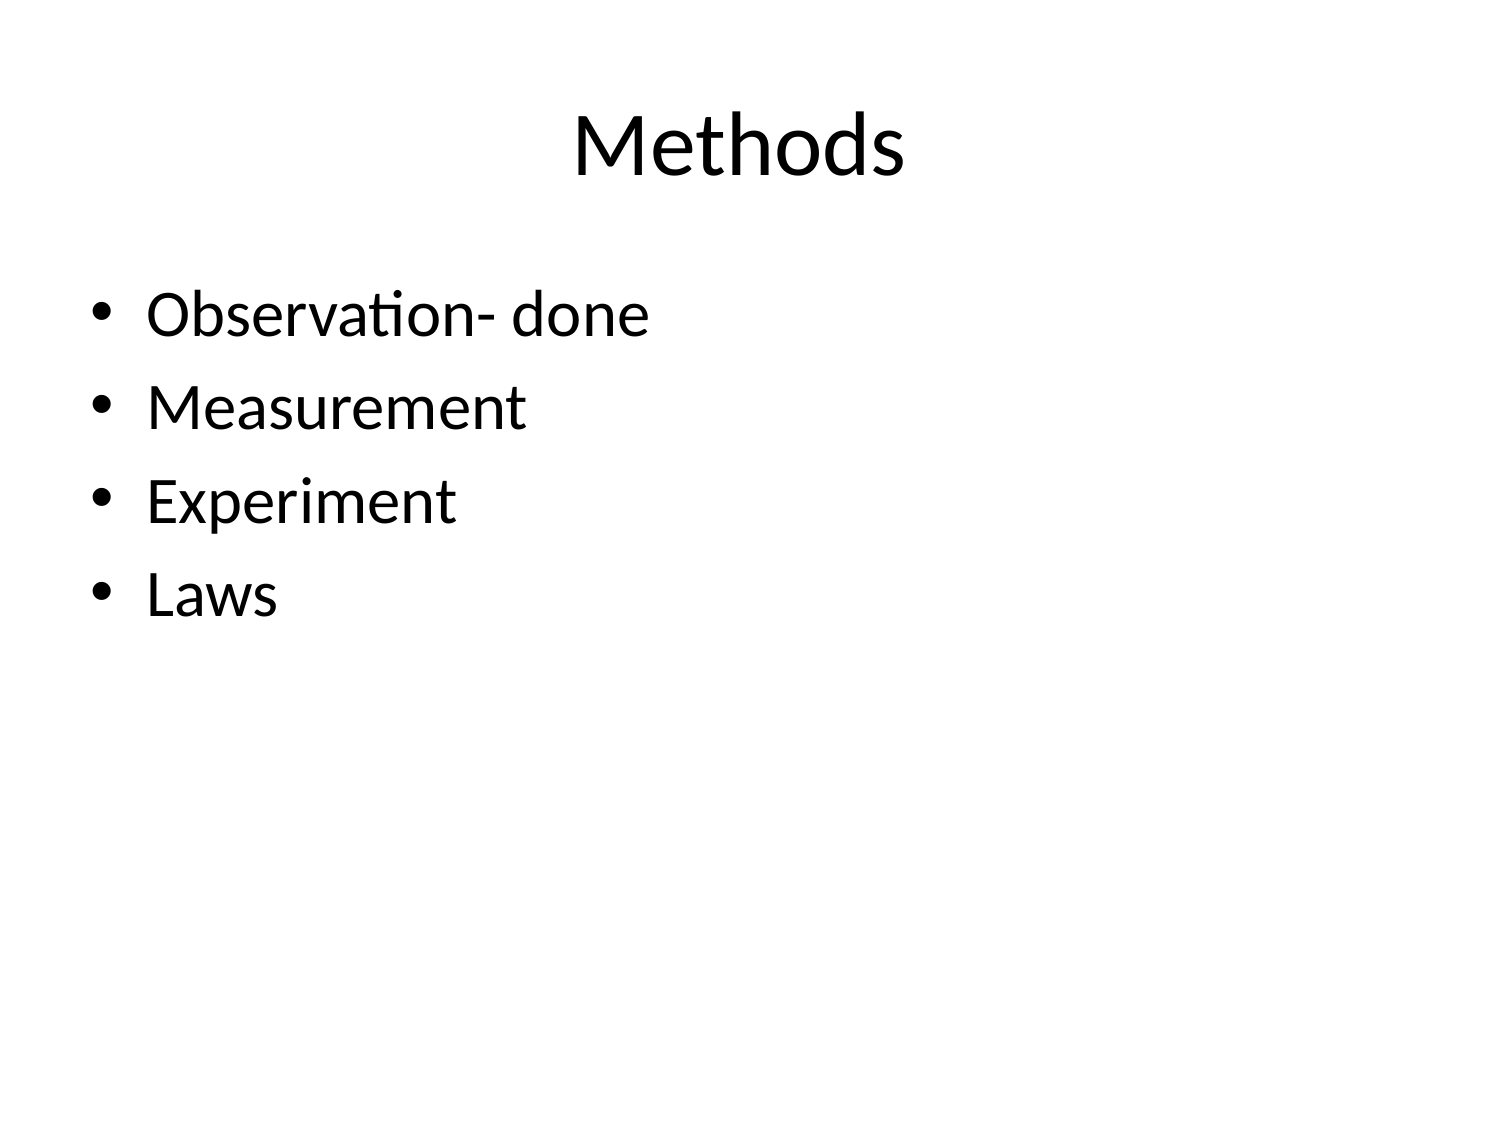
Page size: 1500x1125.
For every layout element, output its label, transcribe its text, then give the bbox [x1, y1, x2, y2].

list Observation- done Measurement Experiment Laws [75, 262, 1425, 1005]
title Methods [75, 45, 1425, 233]
